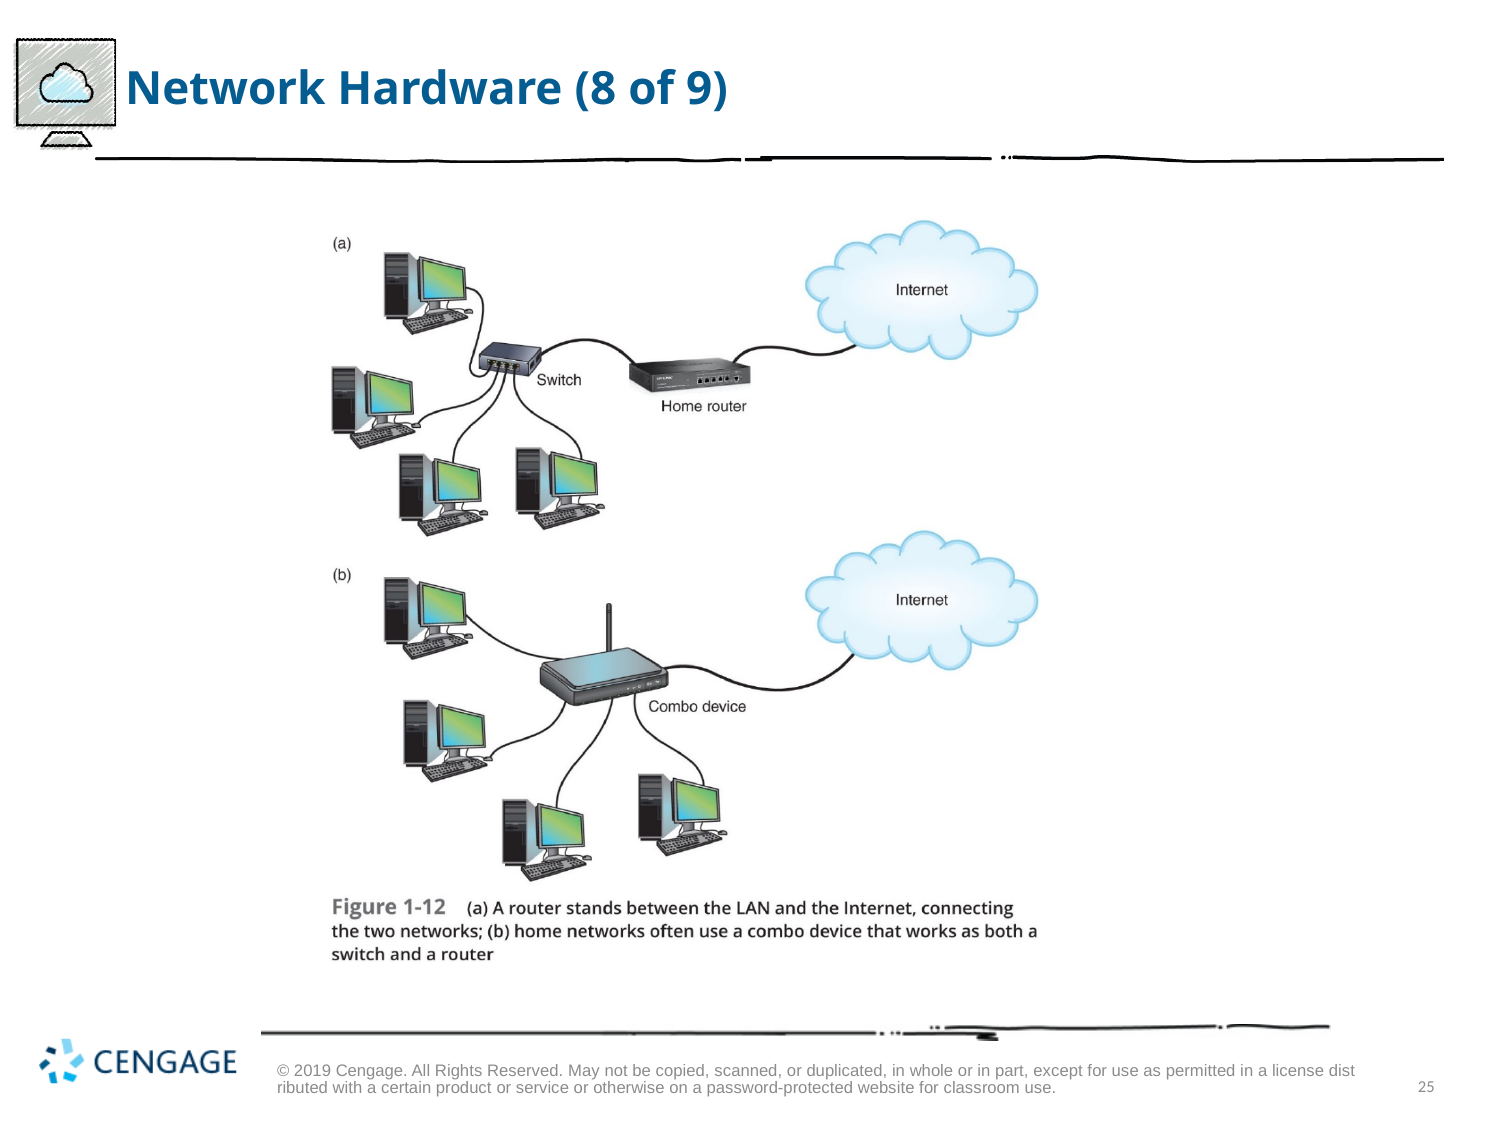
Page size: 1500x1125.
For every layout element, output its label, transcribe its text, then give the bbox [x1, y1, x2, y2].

footer © 2019 Cengage. All Rights Reserved. May not be copied, scanned, or duplicated, in whole or in part, except for use as permitted in a license distributed with a certain product or service or otherwise on a password-protected website for classroom use. [262, 1050, 1375, 1091]
title Network Hardware (8 of 9) [125, 66, 1442, 116]
picture [95, 155, 1444, 163]
picture [329, 217, 1040, 962]
picture [13, 36, 117, 151]
picture [19, 1025, 249, 1096]
picture [261, 1024, 1331, 1041]
